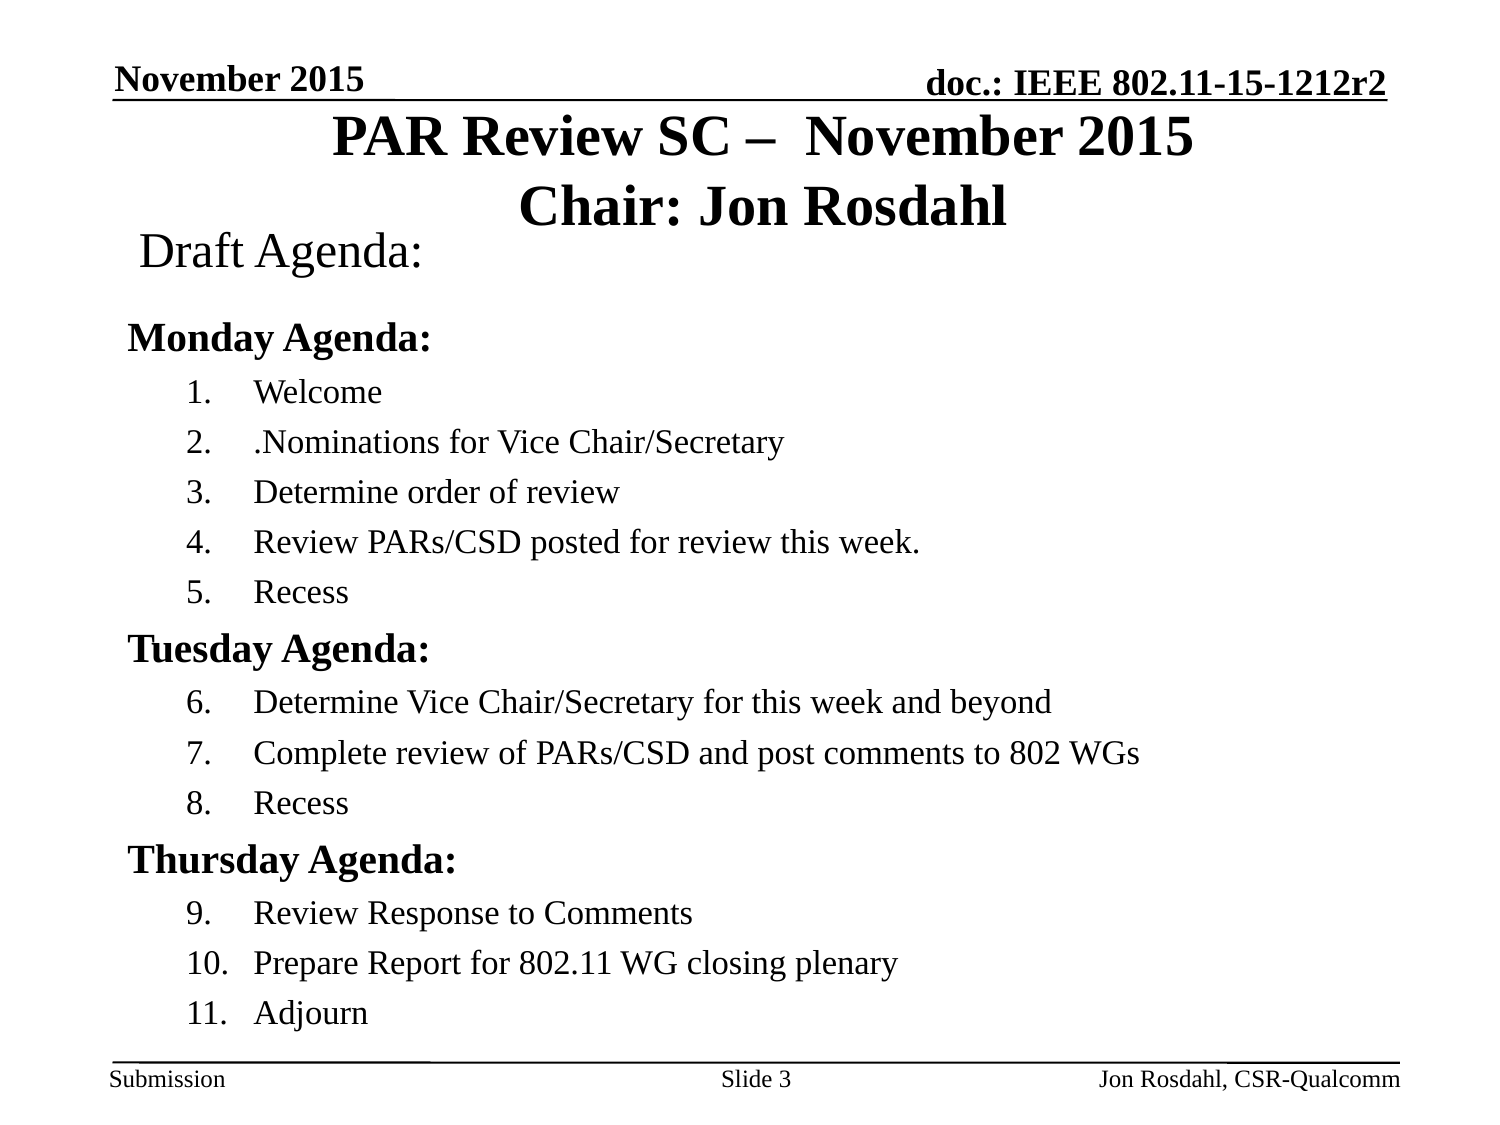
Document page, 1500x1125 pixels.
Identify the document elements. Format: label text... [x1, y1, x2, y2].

footer Jon Rosdahl, CSR-Qualcomm [878, 1061, 1402, 1093]
list Monday Agenda: Welcome .Nominations for Vice Chair/Secretary Determine order of review Review PARs/CSD posted for review this week. Recess Tuesday Agenda: Determine Vice Chair/Secretary for this week and beyond Complete review of PARs/CSD and post comments to 802 WGs Recess Thursday Agenda: Review Response to Comments Prepare Report for 802.11 WG closing plenary Adjourn [111, 302, 1377, 1046]
slide_number Slide 3 [712, 1061, 800, 1123]
title PAR Review SC – November 2015 Chair: Jon Rosdahl [88, 101, 1439, 232]
text_box Draft Agenda: [123, 210, 585, 286]
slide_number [114, 54, 423, 100]
